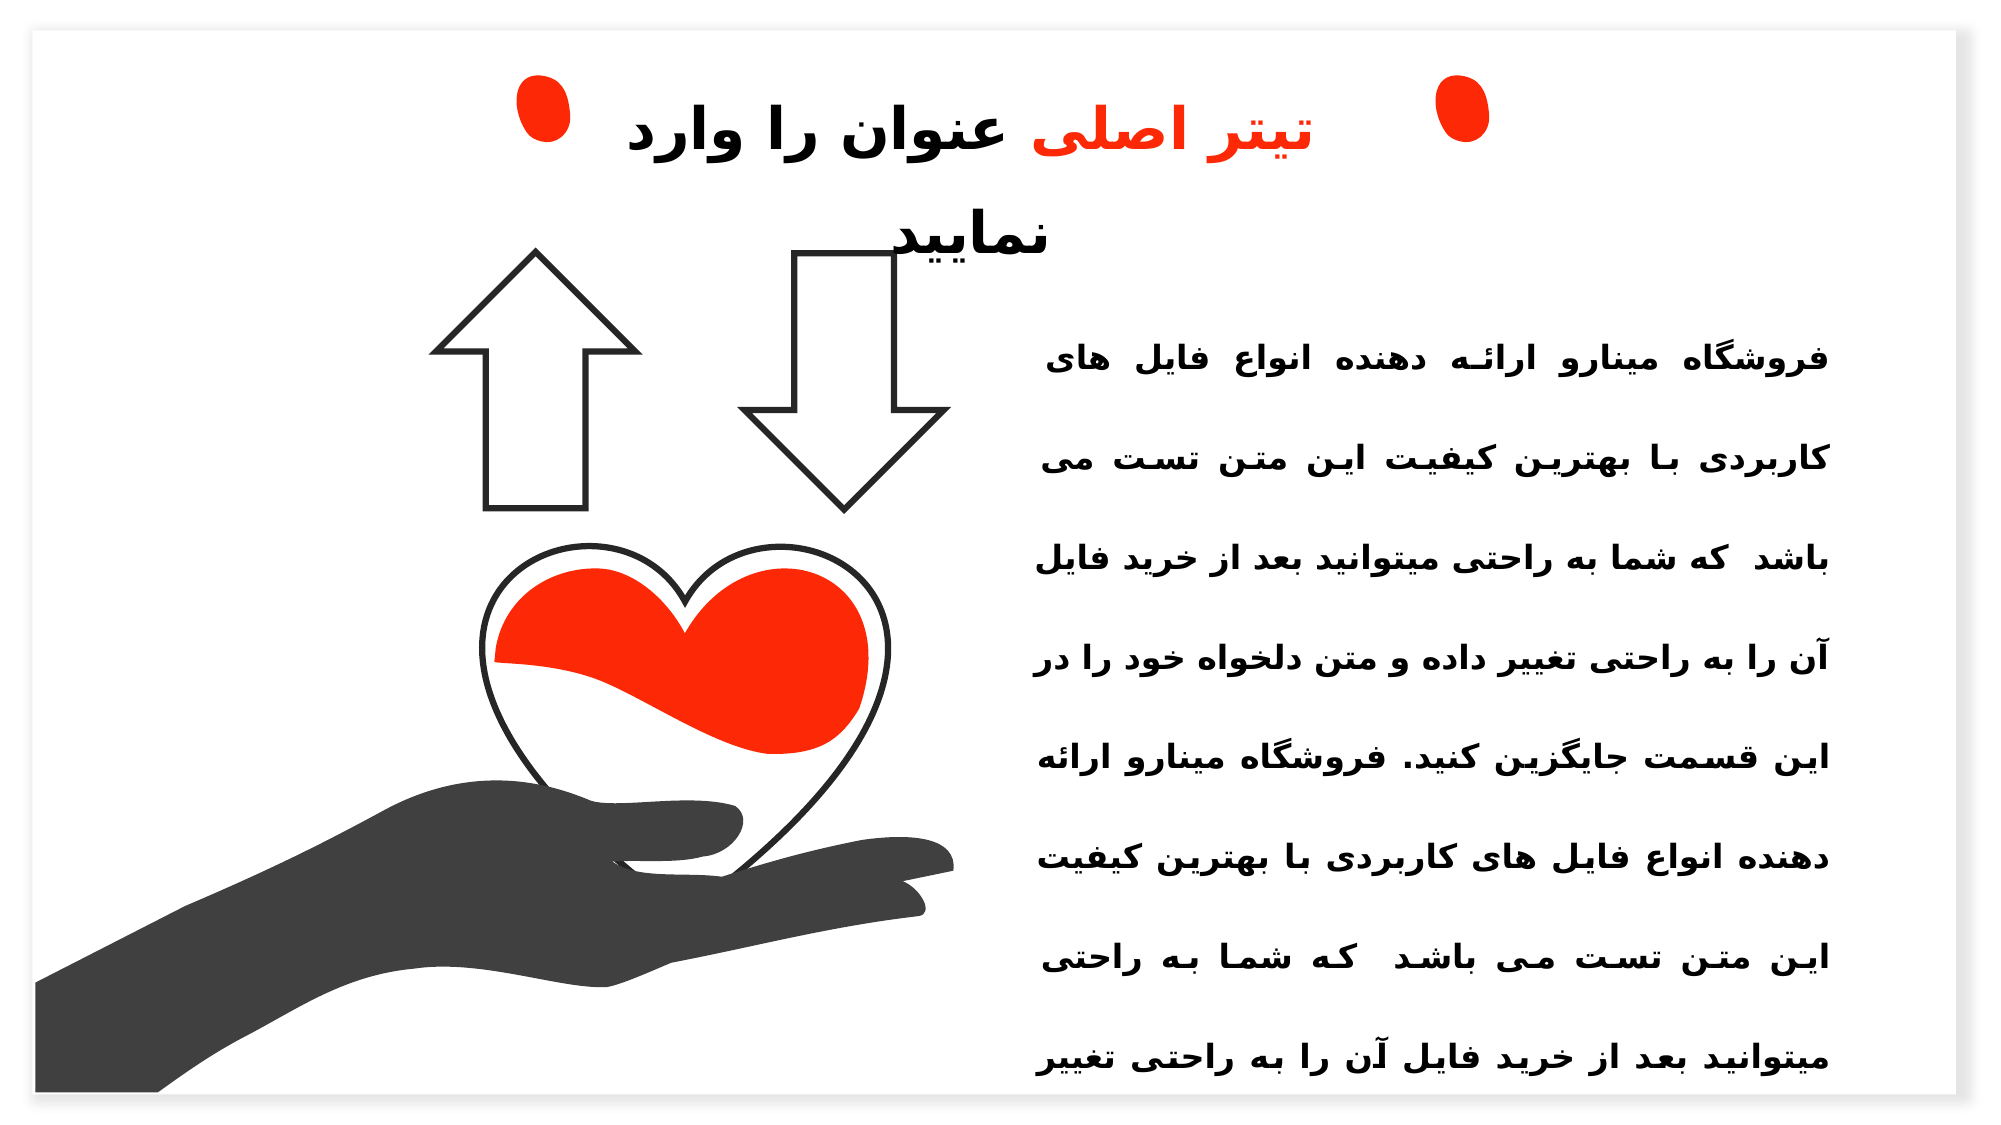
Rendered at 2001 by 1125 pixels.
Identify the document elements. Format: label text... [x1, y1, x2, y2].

text_box [34, 779, 955, 1094]
text_box [741, 274, 947, 512]
text_box [1435, 75, 1490, 143]
text_box [516, 75, 553, 143]
text_box تیتر اصلی عنوان را وارد نمایید [553, 48, 1389, 274]
text_box فروشگاه مینارو ارائه دهنده انواع فایل های کاربردی با بهترین کیفیت این متن تست می باشد که شما به راحتی میتوانید بعد از خرید فایل آن را به راحتی تغییر داده و متن دلخواه خود را در این قسمت جایگزین کنید. فروشگاه مینارو ارائه دهنده انواع فایل های کاربردی با بهترین کیفیت این متن تست می باشد که شما به راحتی میتوانید بعد از خرید فایل آن را به راحتی تغییر داده و متن دلخواه خود را در این قسمت جایگزین کنید. [1019, 269, 1846, 1125]
text_box [481, 545, 890, 875]
text_box [433, 250, 638, 510]
